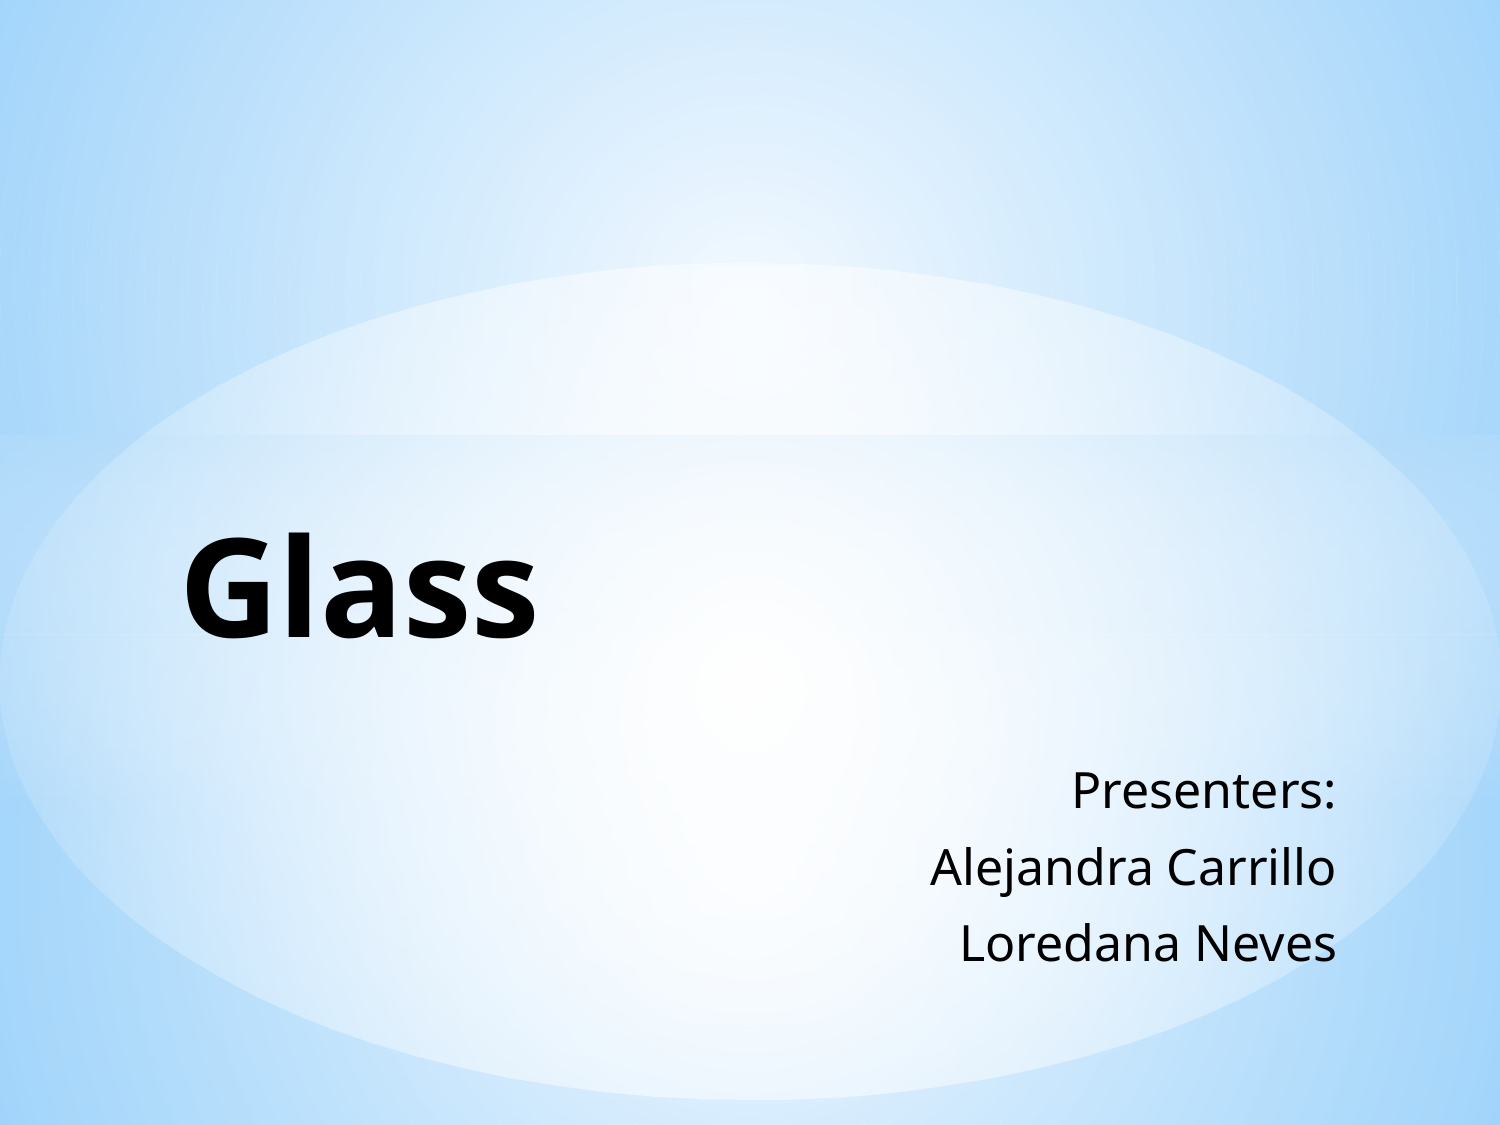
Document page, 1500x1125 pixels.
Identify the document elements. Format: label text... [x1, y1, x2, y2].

title Glass [134, 492, 1312, 787]
subtitle Presenters: Alejandra Carrillo Loredana Neves [302, 751, 1353, 1040]
